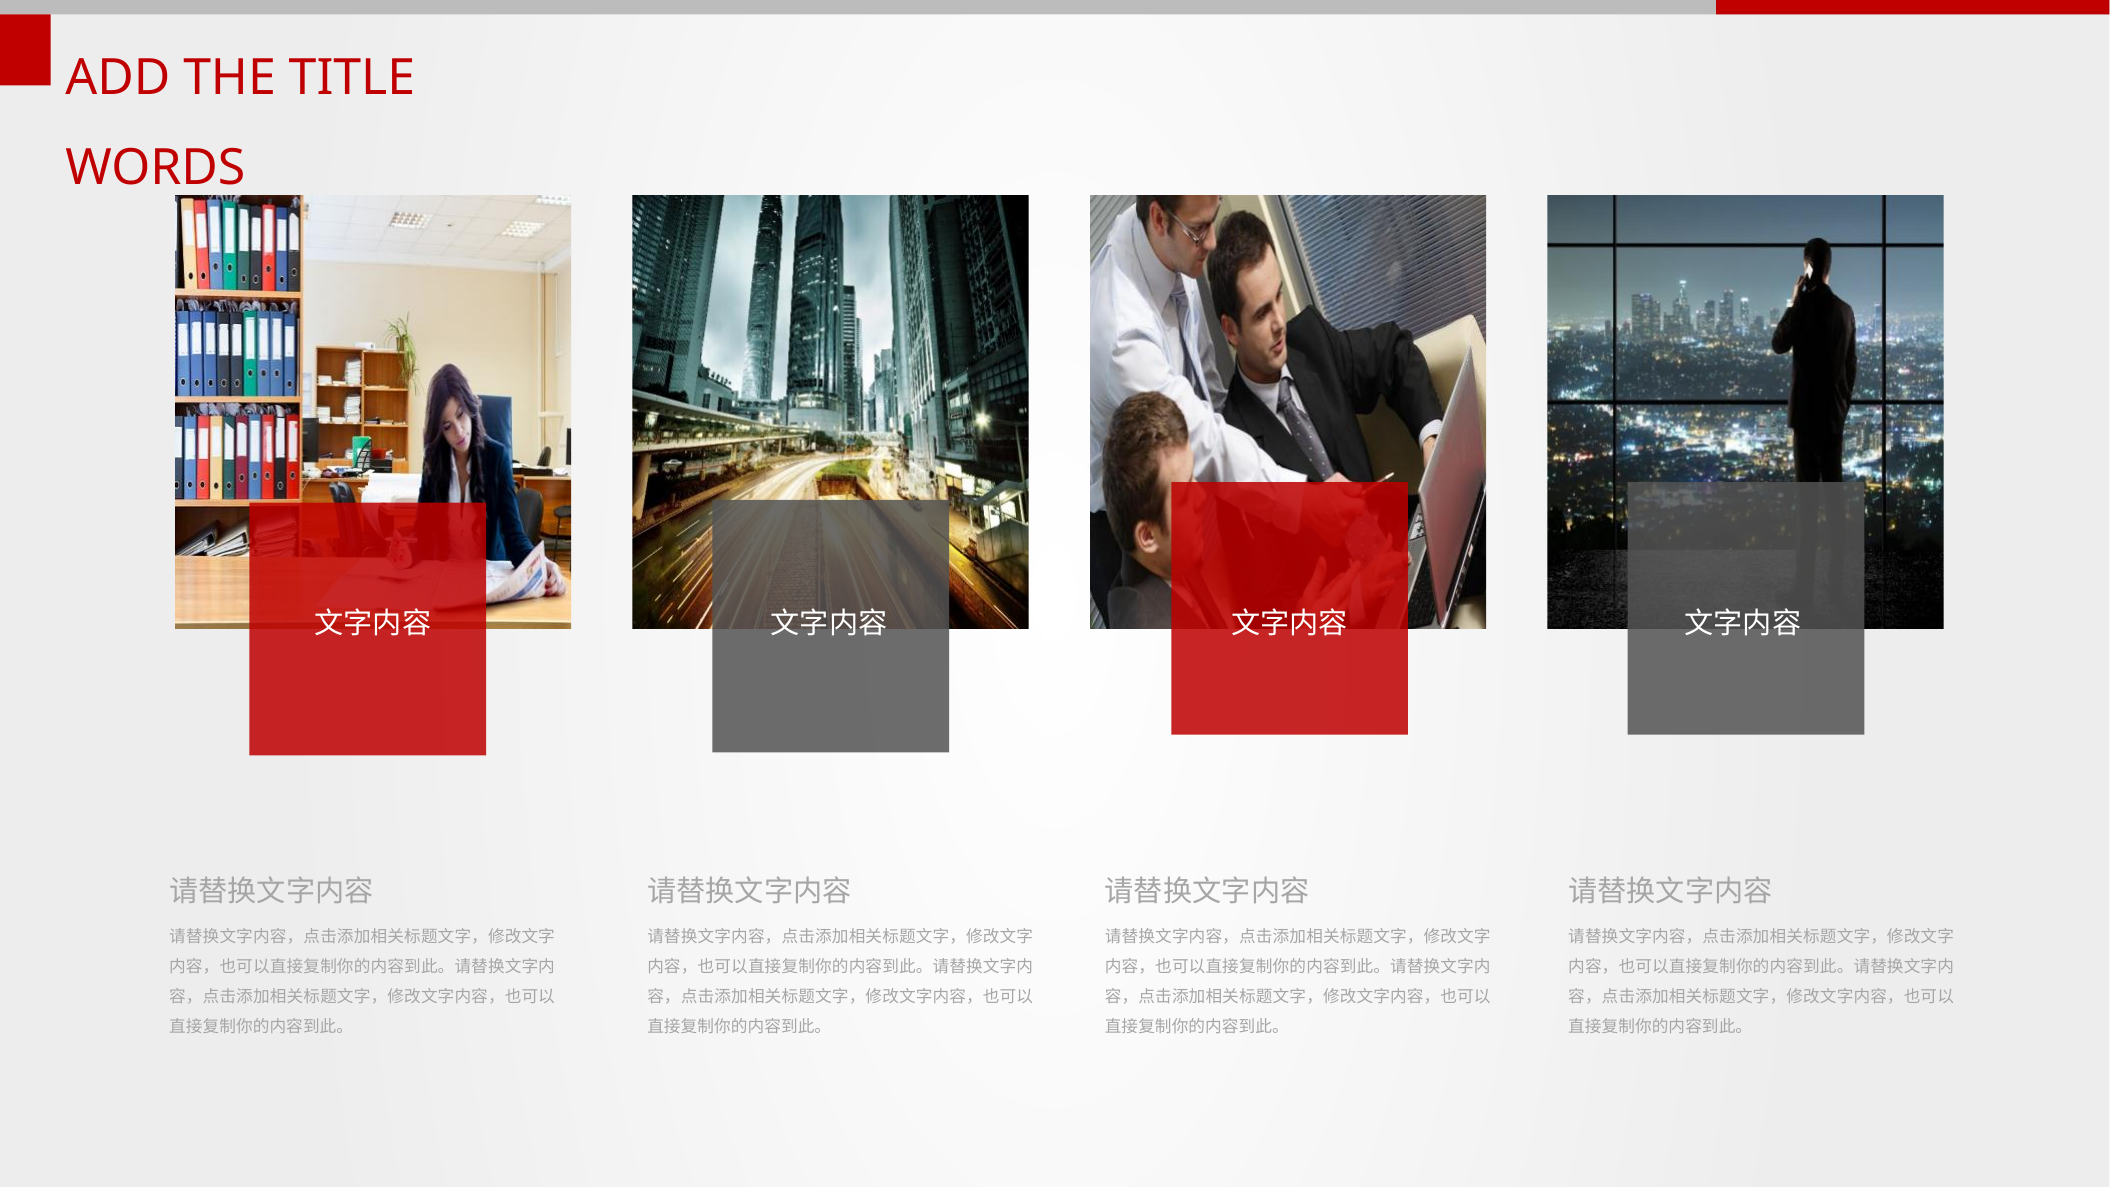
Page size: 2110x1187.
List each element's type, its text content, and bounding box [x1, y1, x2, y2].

text_box ADD THE TITLE WORDS [50, 15, 583, 202]
text_box [249, 502, 487, 756]
text_box 文字内容 [746, 596, 913, 656]
text_box 请替换文字内容 [631, 864, 990, 907]
text_box 请替换文字内容，点击添加相关标题文字，修改文字内容，也可以直接复制你的内容到此。请替换文字内容，点击添加相关标题文字，修改文字内容，也可以直接复制你的内容到此。 [1552, 907, 1971, 1054]
text_box 文字内容 [1659, 596, 1826, 656]
text_box [712, 499, 950, 753]
text_box 请替换文字内容 [153, 864, 511, 907]
text_box [1089, 195, 1487, 630]
text_box 文字内容 [1206, 596, 1373, 656]
text_box [174, 202, 572, 630]
text_box 请替换文字内容，点击添加相关标题文字，修改文字内容，也可以直接复制你的内容到此。请替换文字内容，点击添加相关标题文字，修改文字内容，也可以直接复制你的内容到此。 [631, 907, 1050, 1054]
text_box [0, 0, 2110, 15]
text_box [1171, 482, 1408, 735]
text_box [0, 15, 50, 86]
text_box 请替换文字内容，点击添加相关标题文字，修改文字内容，也可以直接复制你的内容到此。请替换文字内容，点击添加相关标题文字，修改文字内容，也可以直接复制你的内容到此。 [153, 907, 572, 1054]
text_box [1627, 482, 1865, 735]
text_box 文字内容 [290, 596, 457, 656]
text_box 请替换文字内容 [1088, 864, 1447, 907]
text_box [631, 195, 1030, 630]
text_box [1546, 195, 1945, 630]
picture [0, 15, 2110, 1187]
text_box 请替换文字内容，点击添加相关标题文字，修改文字内容，也可以直接复制你的内容到此。请替换文字内容，点击添加相关标题文字，修改文字内容，也可以直接复制你的内容到此。 [1088, 907, 1507, 1054]
text_box 请替换文字内容 [1552, 864, 1910, 907]
